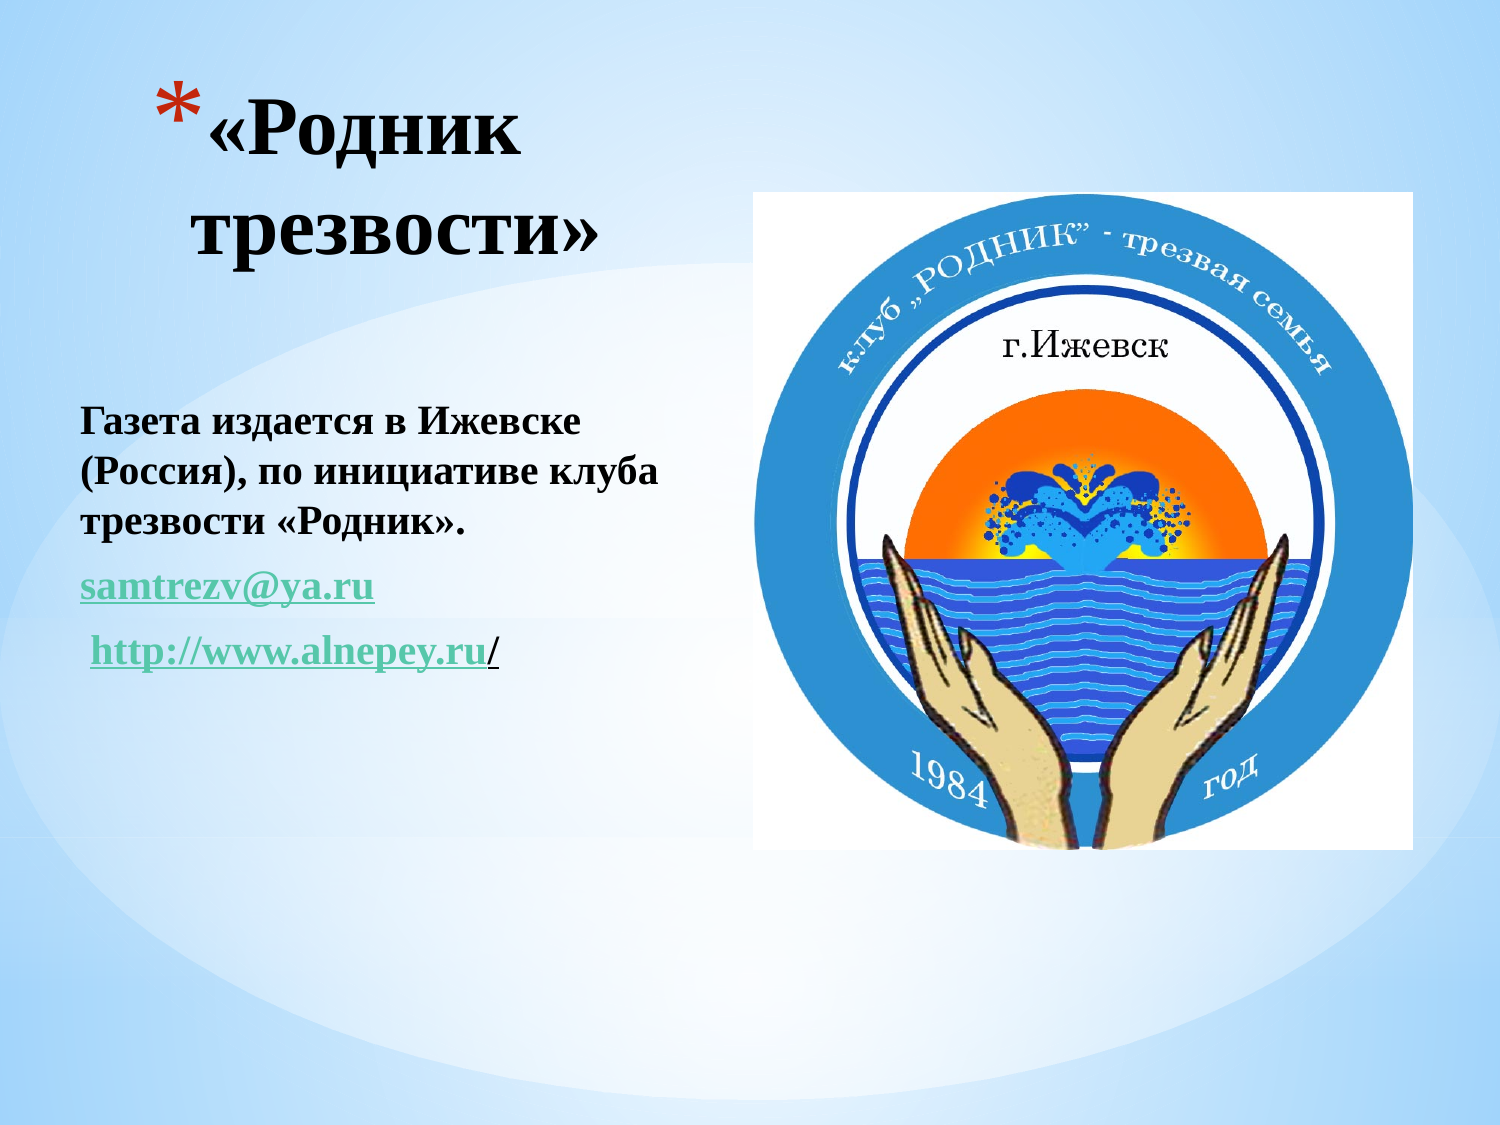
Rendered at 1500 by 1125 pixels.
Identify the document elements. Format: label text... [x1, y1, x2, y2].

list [753, 192, 1413, 851]
title «Родник трезвости» [137, 54, 735, 279]
list Газета издается в Ижевске (Россия), по инициативе клуба трезвости «Родник». samtrezv@ya.ru http://www.alnepey.ru/ [64, 385, 733, 925]
